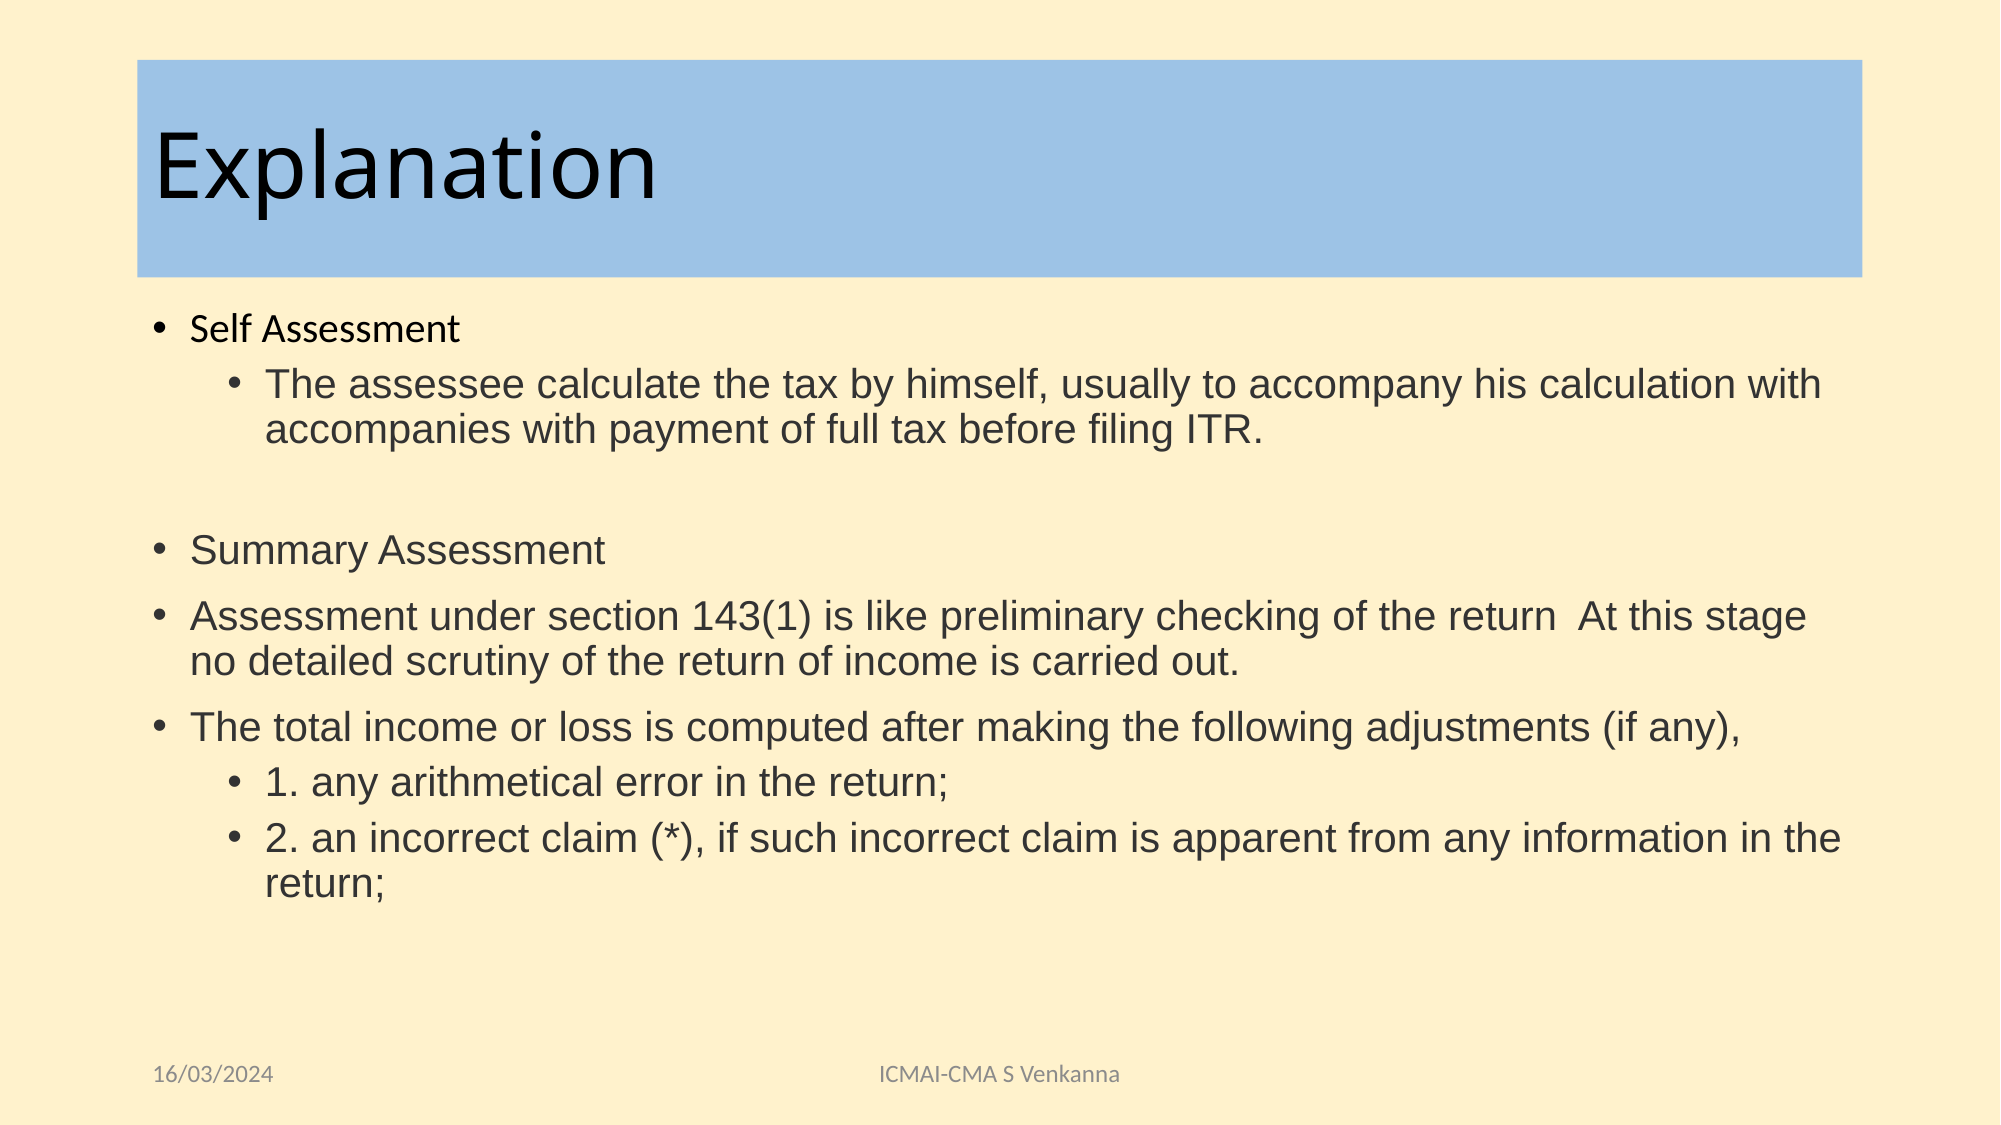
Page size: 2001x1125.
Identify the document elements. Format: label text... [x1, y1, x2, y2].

title Explanation [137, 59, 1863, 278]
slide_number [137, 1042, 588, 1103]
footer ICMAI-CMA S Venkanna [662, 1042, 1338, 1103]
list Self Assessment The assessee calculate the tax by himself, usually to accompany his calculation with accompanies with payment of full tax before filing ITR. Summary Assessment Assessment under section 143(1) is like preliminary checking of the return At this stage no detailed scrutiny of the return of income is carried out. The total income or loss is computed after making the following adjustments (if any), 1. any arithmetical error in the return; 2. an incorrect claim (*), if such incorrect claim is apparent from any information in the return; [137, 299, 1863, 1014]
